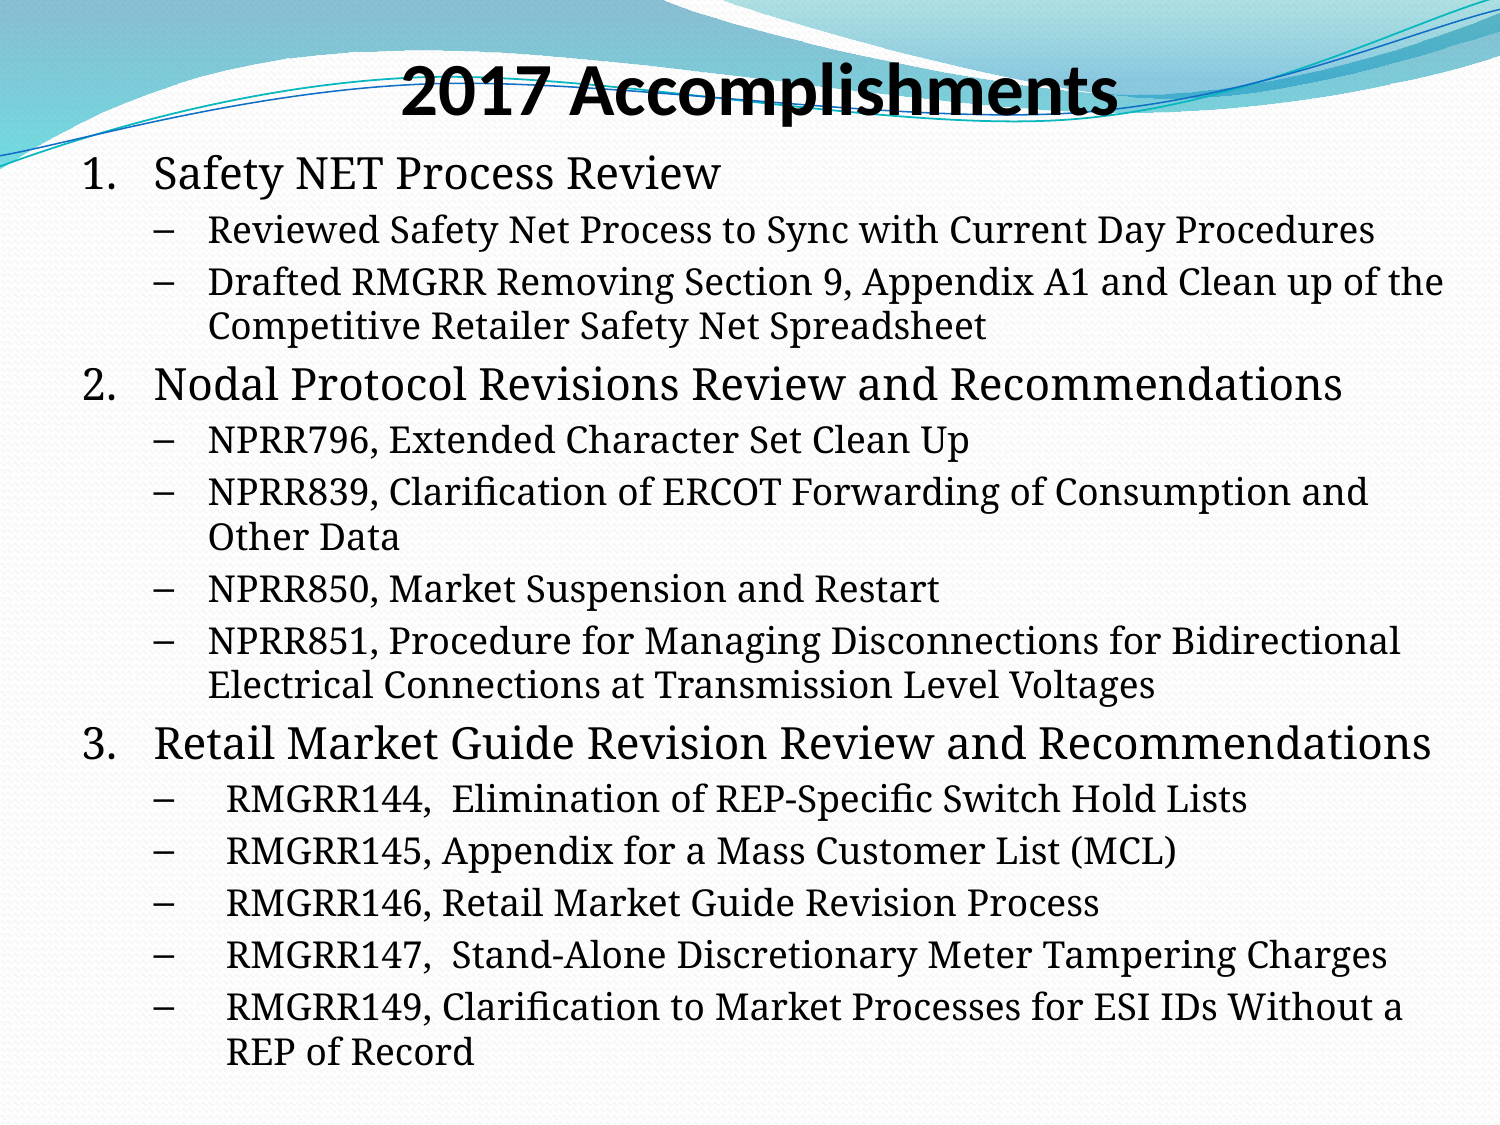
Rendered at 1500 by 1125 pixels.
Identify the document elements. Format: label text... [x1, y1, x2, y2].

text_box 2017 Accomplishments [62, 32, 1459, 138]
text_box Safety NET Process Review Reviewed Safety Net Process to Sync with Current Day Procedures Drafted RMGRR Removing Section 9, Appendix A1 and Clean up of the Competitive Retailer Safety Net Spreadsheet Nodal Protocol Revisions Review and Recommendations NPRR796, Extended Character Set Clean Up NPRR839, Clarification of ERCOT Forwarding of Consumption and Other Data NPRR850, Market Suspension and Restart NPRR851, Procedure for Managing Disconnections for Bidirectional Electrical Connections at Transmission Level Voltages Retail Market Guide Revision Review and Recommendations RMGRR144, Elimination of REP-Specific Switch Hold Lists RMGRR145, Appendix for a Mass Customer List (MCL) RMGRR146, Retail Market Guide Revision Process RMGRR147, Stand-Alone Discretionary Meter Tampering Charges RMGRR149, Clarification to Market Processes for ESI IDs Without a REP of Record [66, 138, 1468, 1125]
